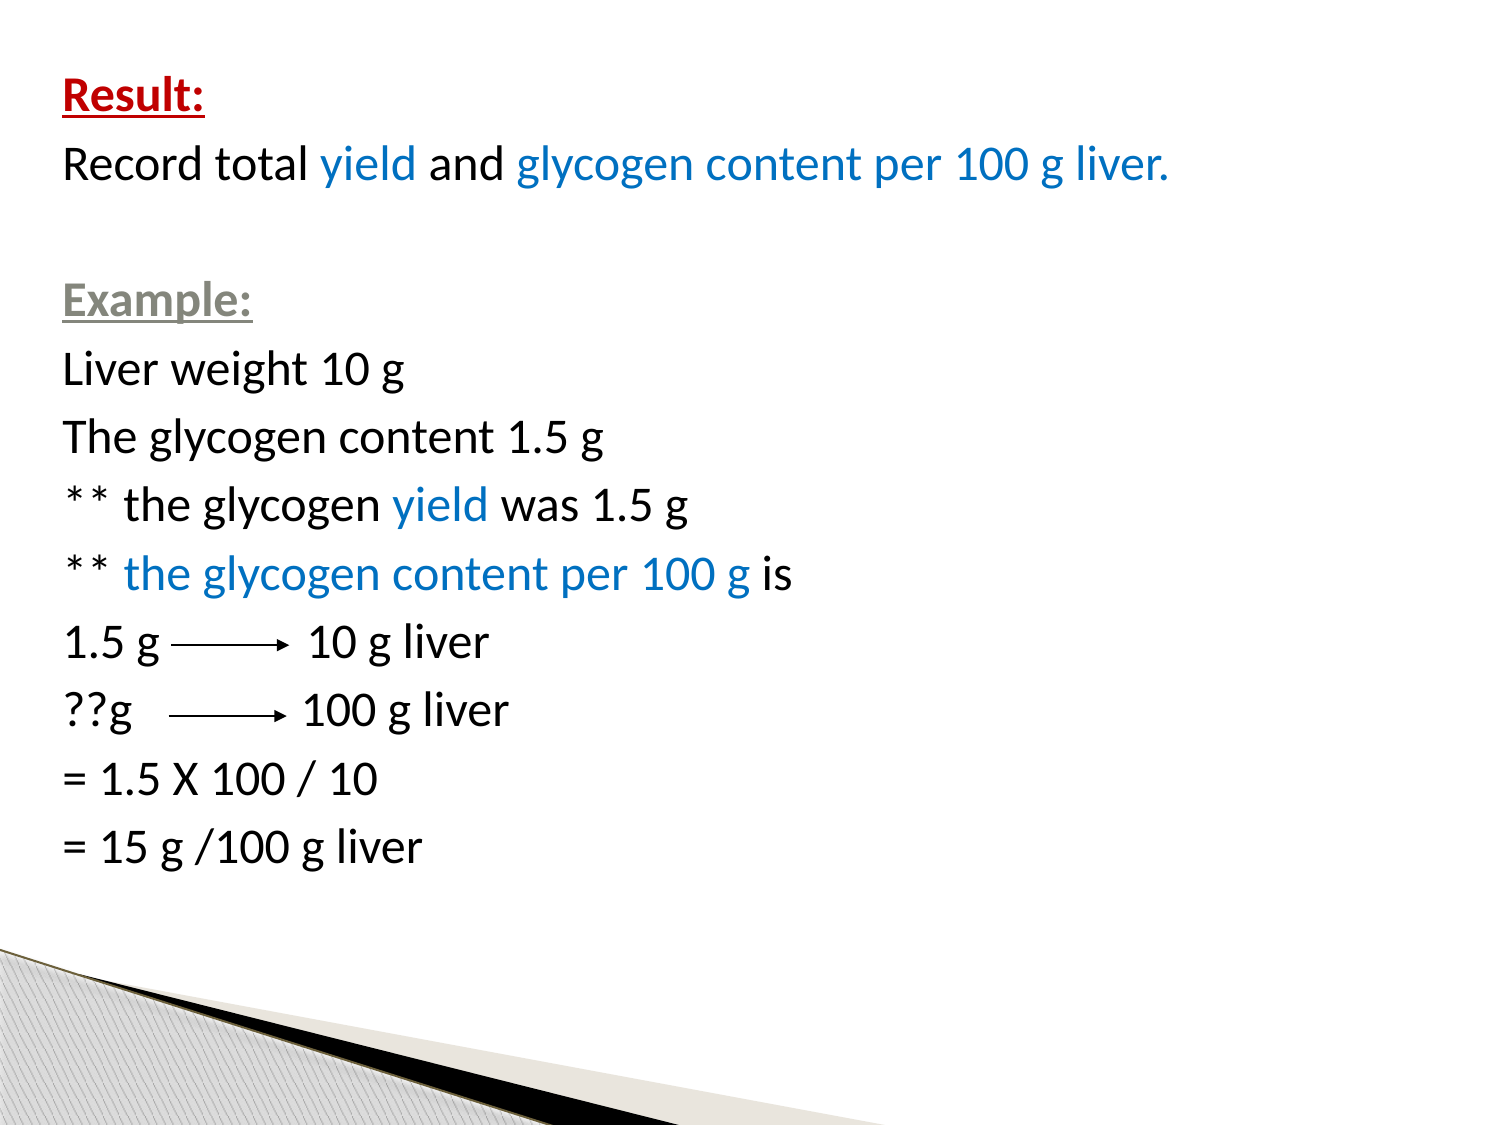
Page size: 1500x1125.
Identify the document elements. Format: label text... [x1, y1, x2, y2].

list Result: Record total yield and glycogen content per 100 g liver. Example: Liver weight 10 g The glycogen content 1.5 g ** the glycogen yield was 1.5 g ** the glycogen content per 100 g is 1.5 g 10 g liver ??g 100 g liver = 1.5 X 100 / 10 = 15 g /100 g liver [29, 54, 1466, 1025]
